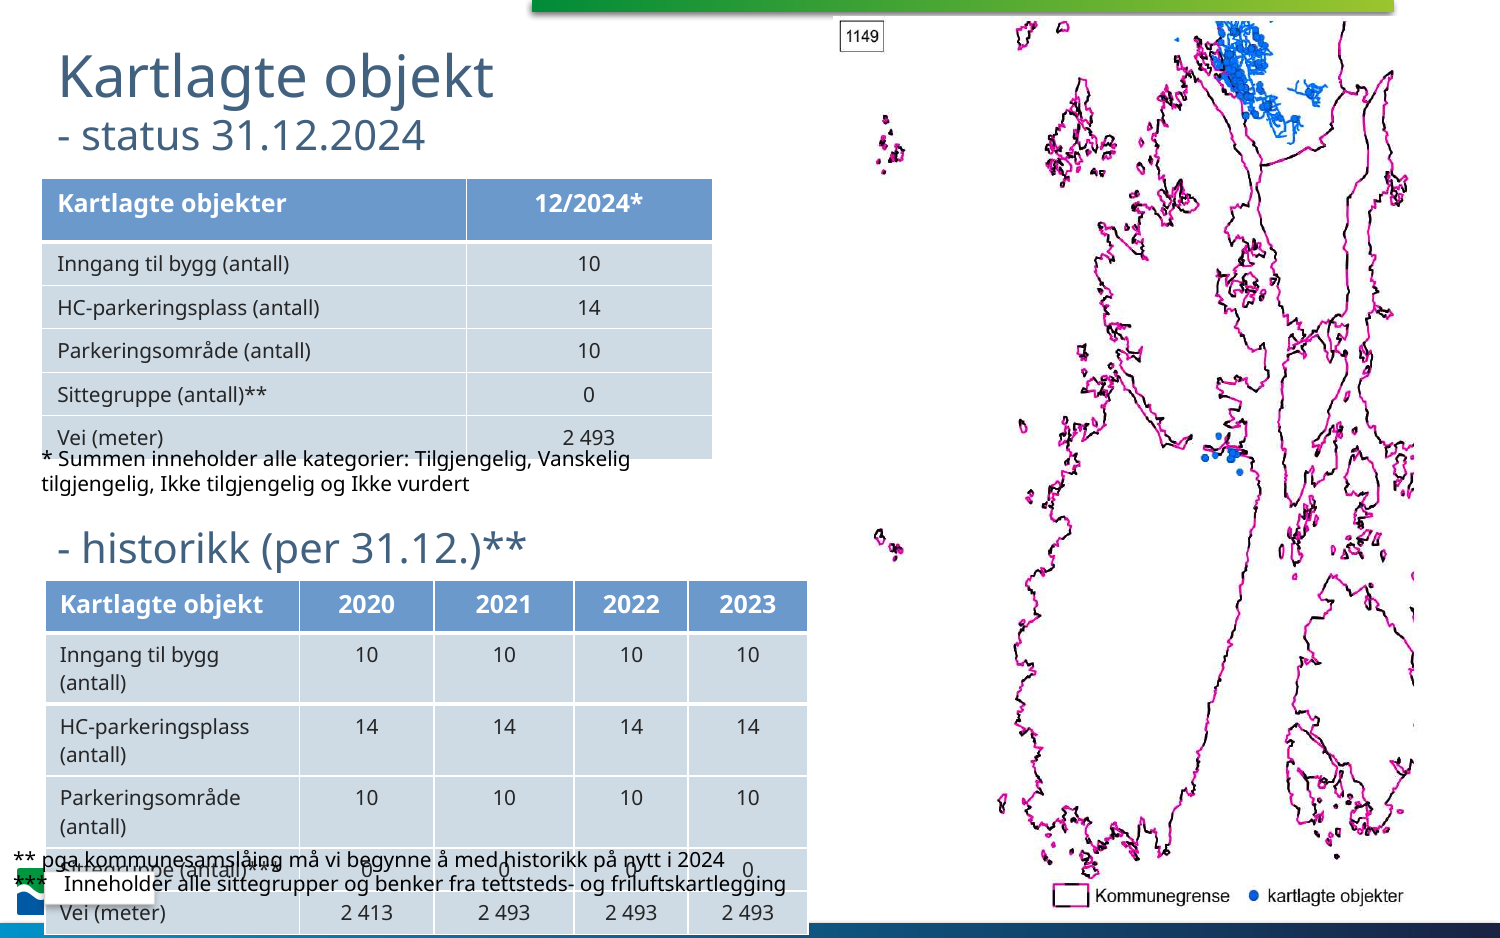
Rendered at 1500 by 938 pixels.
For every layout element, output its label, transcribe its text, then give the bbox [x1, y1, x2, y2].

table_header 2023 [689, 581, 807, 631]
table_cell 10 [467, 329, 712, 372]
table_cell 10 [435, 635, 573, 702]
table_cell 10 [689, 635, 807, 702]
table_cell 2 413 [300, 904, 433, 934]
table_cell 14 [689, 706, 807, 775]
table_cell Vei (meter) [42, 416, 466, 438]
text_box * Summen inneholder alle kategorier: Tilgjengelig, Vanskelig tilgjengelig, Ikke tilgjengelig og Ikke vurdert [26, 438, 711, 504]
table_cell 14 [435, 706, 573, 775]
table_cell 0 [467, 373, 712, 415]
table_cell 0 [802, 849, 807, 890]
text_box ** pga kommunesamslåing må vi begynne å med historikk på nytt i 2024 *** Inneholder alle sittegrupper og benker fra tettsteds- og friluftskartlegging [0, 838, 802, 904]
table_cell Vei (meter) [46, 904, 299, 934]
table_cell 2 493 [467, 416, 712, 459]
table_header 2021 [435, 581, 573, 631]
table_cell 10 [435, 777, 573, 838]
table_header 2022 [575, 581, 687, 631]
table_cell 2 493 [575, 904, 687, 934]
table_cell 10 [300, 635, 433, 702]
table_cell 10 [300, 777, 433, 838]
table_cell 14 [467, 286, 712, 328]
table_header 12/2024* [467, 179, 712, 240]
text_box - historikk (per 31.12.)** [42, 496, 828, 580]
table_cell 10 [467, 244, 712, 285]
table_cell Inngang til bygg (antall) [46, 635, 299, 702]
table_header 2020 [300, 581, 433, 631]
table_cell Inngang til bygg (antall) [42, 244, 466, 285]
table_cell Sittegruppe (antall)** [42, 373, 466, 415]
table_cell 10 [575, 635, 687, 702]
table_header Kartlagte objekt [46, 581, 299, 631]
table_cell 10 [689, 777, 807, 847]
text_box Kartlagte objekt - status 31.12.2024 [42, 24, 828, 167]
table_cell Parkeringsområde (antall) [46, 777, 299, 838]
table_cell 2 493 [435, 904, 573, 934]
table_header Kartlagte objekter [42, 179, 466, 240]
table_cell Parkeringsområde (antall) [42, 329, 466, 372]
table_cell 14 [300, 706, 433, 775]
table_cell HC-parkeringsplass (antall) [42, 286, 466, 328]
table_cell 10 [575, 777, 687, 838]
table_cell 14 [575, 706, 687, 775]
table_cell 2 493 [689, 892, 807, 934]
table_cell HC-parkeringsplass (antall) [46, 706, 299, 775]
picture [833, 16, 1419, 913]
